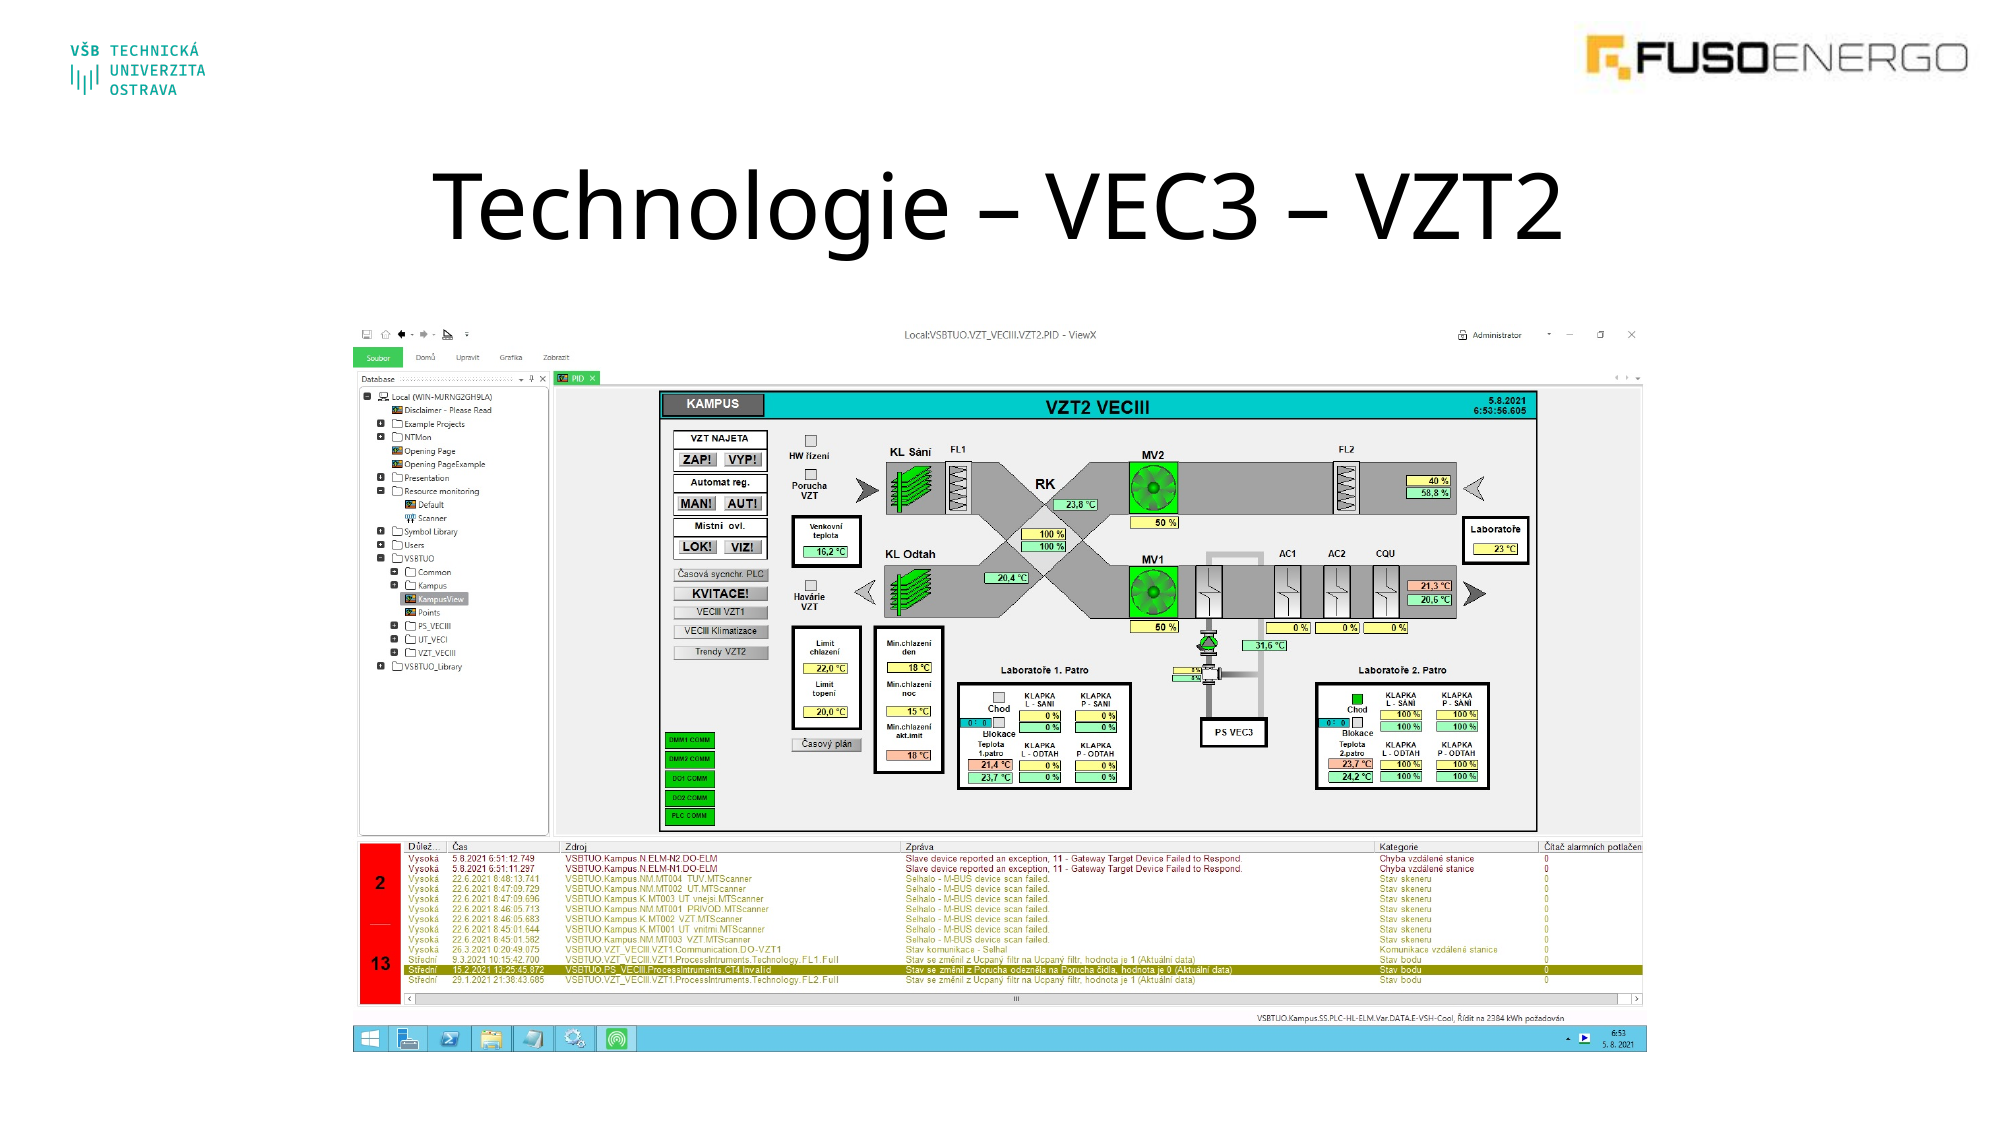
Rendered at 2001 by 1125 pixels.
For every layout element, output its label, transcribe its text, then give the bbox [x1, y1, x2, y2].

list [70, 41, 205, 95]
title Technologie – VEC3 – VZT2 [137, 141, 1863, 278]
picture [353, 324, 1647, 1053]
picture [1574, 21, 1981, 95]
